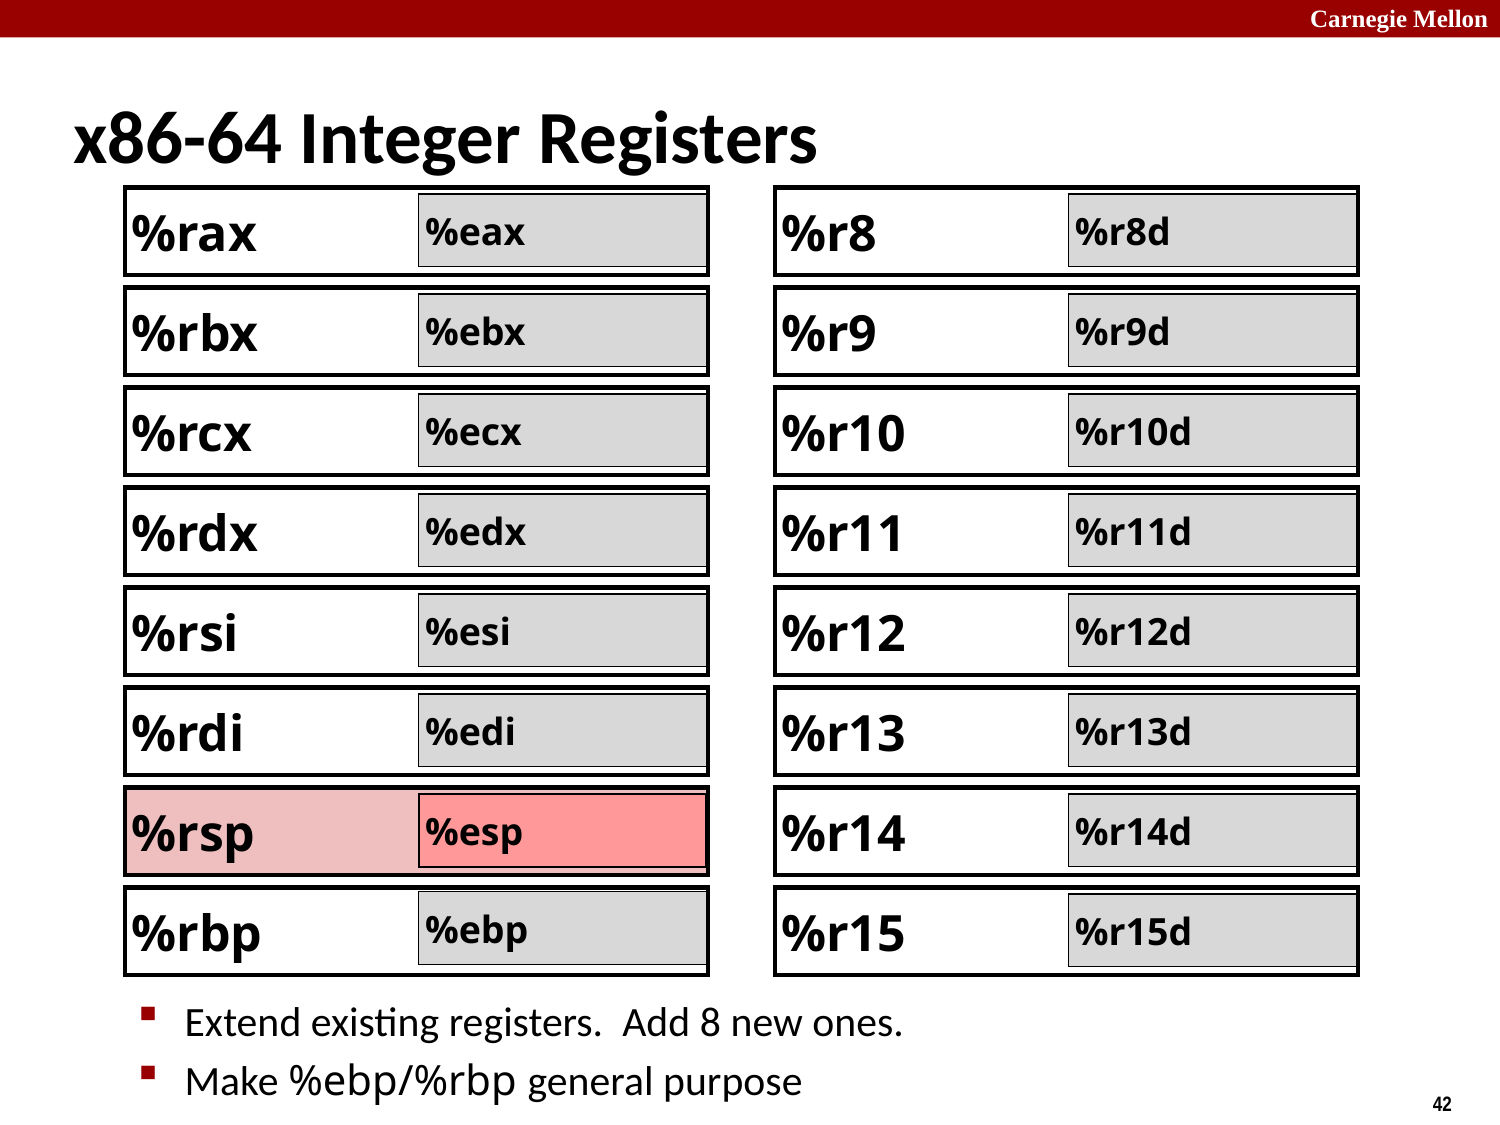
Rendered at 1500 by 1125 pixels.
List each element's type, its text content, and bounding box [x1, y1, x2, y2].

text_box %r14 [774, 787, 1359, 875]
title x86-64 Integer Registers [58, 71, 1305, 197]
text_box %r9 [774, 287, 1359, 375]
text_box %rax [124, 187, 709, 275]
text_box %r10 [774, 387, 1359, 475]
text_box %rsp [124, 787, 709, 875]
text_box %r11 [774, 487, 1359, 575]
text_box %rdi [124, 687, 709, 775]
text_box %rcx [124, 387, 709, 475]
text_box %r12 [774, 587, 1359, 675]
text_box %r8 [774, 187, 1359, 275]
text_box %esp [418, 793, 707, 867]
text_box %rbx [124, 287, 709, 375]
text_box %rbp [124, 887, 709, 975]
text_box %rsi [124, 587, 709, 675]
text_box %r13 [774, 687, 1359, 775]
text_box %rdx [124, 487, 709, 575]
list Extend existing registers. Add 8 new ones. Make %ebp/%rbp general purpose [47, 987, 1251, 1125]
text_box %r15 [774, 887, 1359, 975]
